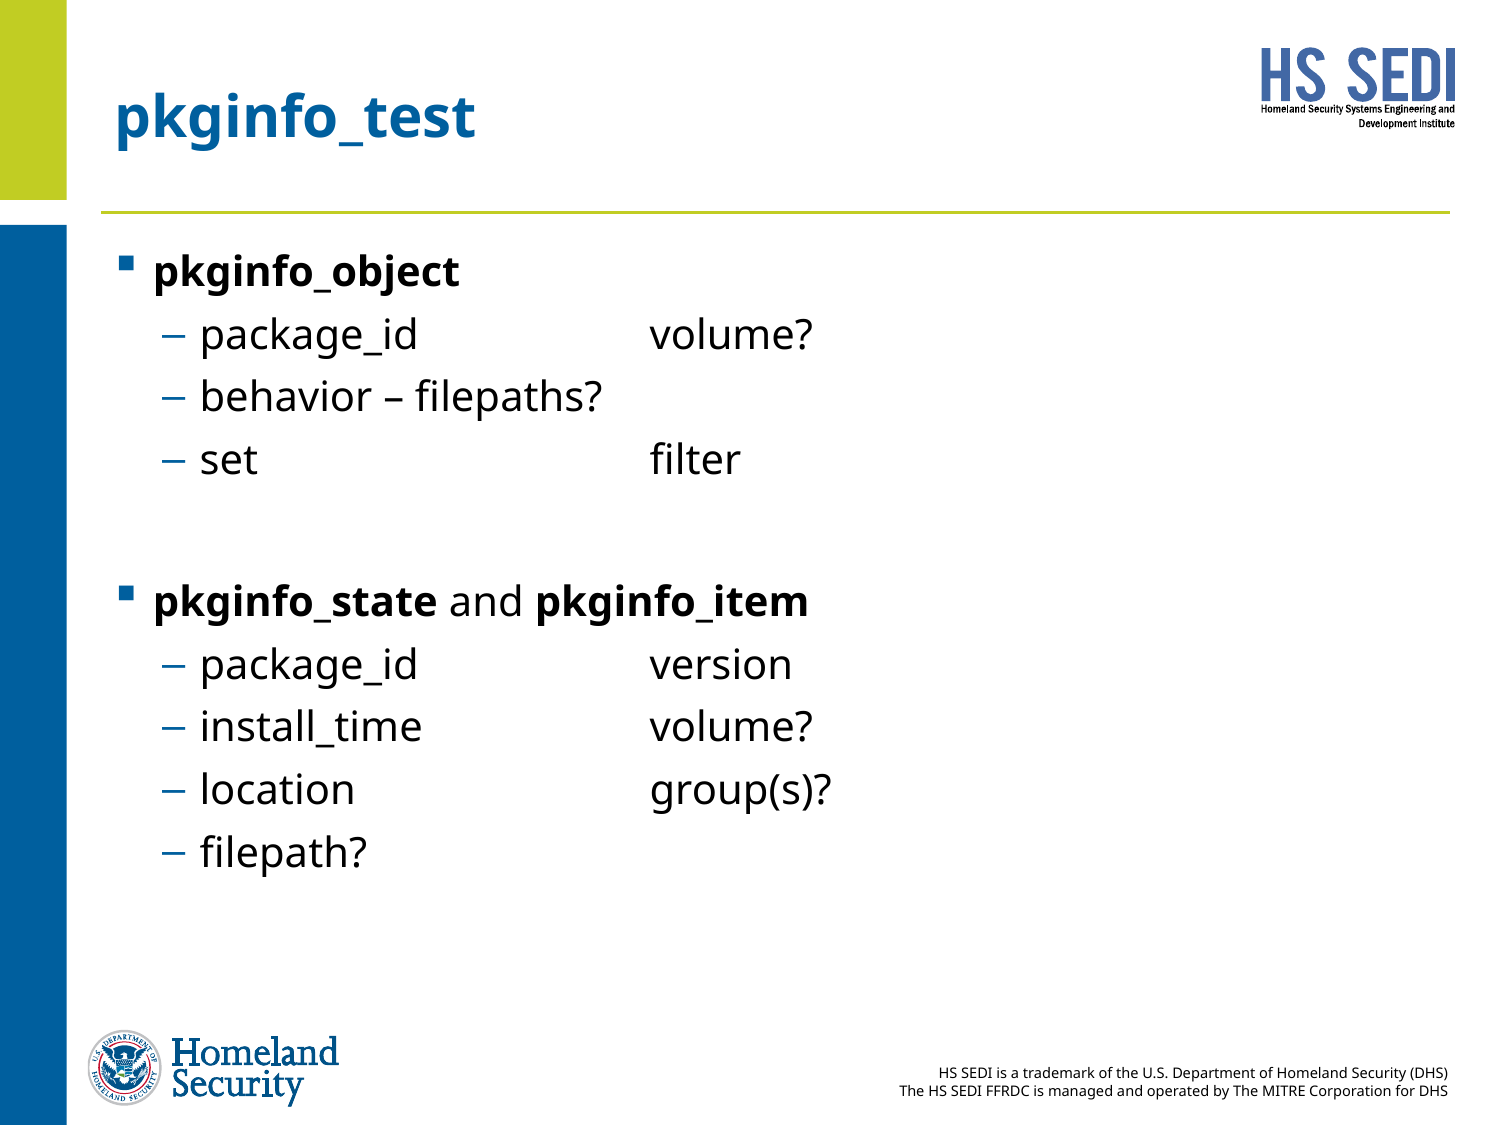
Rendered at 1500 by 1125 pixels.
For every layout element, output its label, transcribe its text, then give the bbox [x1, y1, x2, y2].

list pkginfo_object package_id volume? behavior – filepaths? set filter pkginfo_state and pkginfo_item package_id version install_time volume? location group(s)? filepath? [99, 237, 1450, 1005]
title pkginfo_test [99, 45, 1248, 188]
